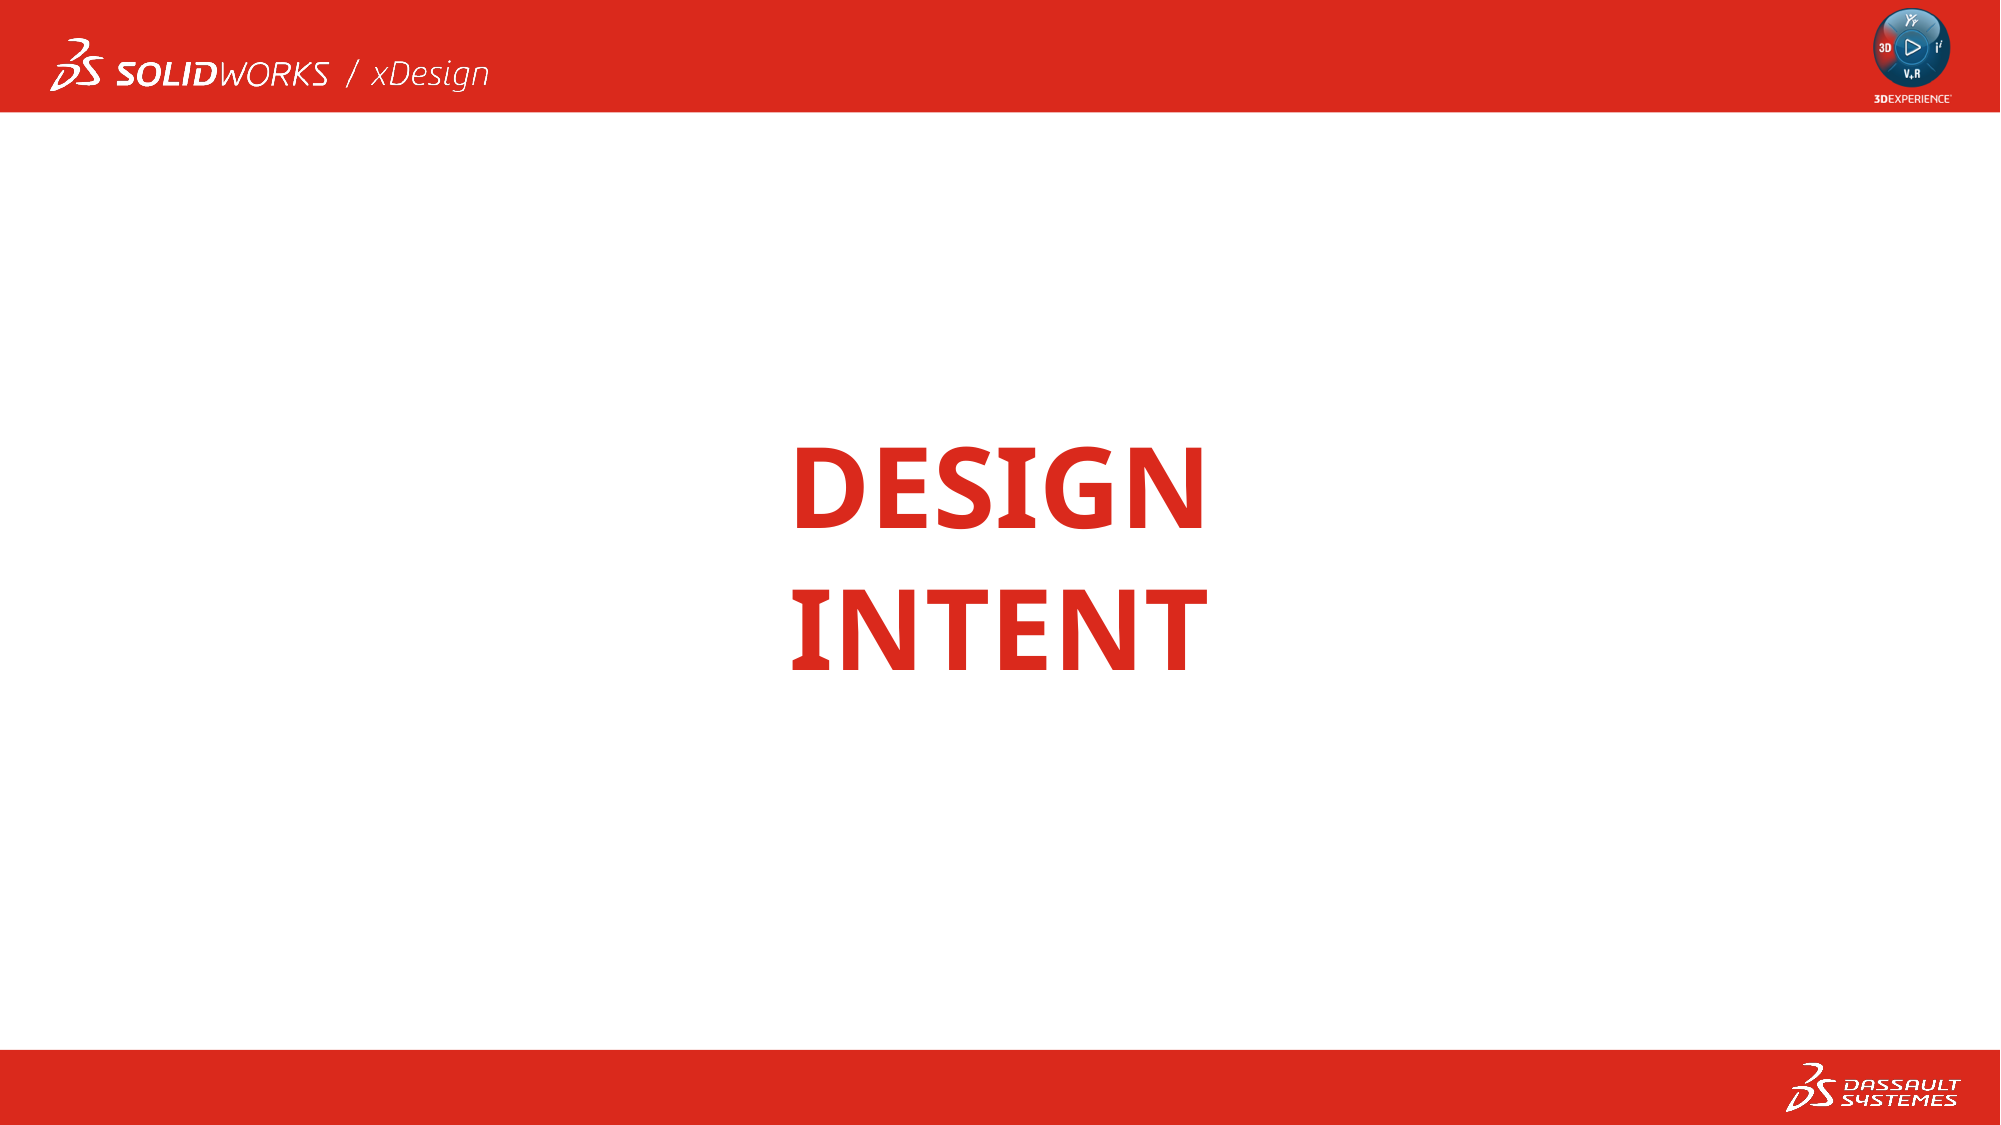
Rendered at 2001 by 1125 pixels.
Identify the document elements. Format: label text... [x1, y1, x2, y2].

picture [1870, 6, 1953, 106]
picture [1782, 1058, 1964, 1116]
picture [50, 38, 488, 92]
text_box DESIGN INTENT [502, 423, 1498, 702]
